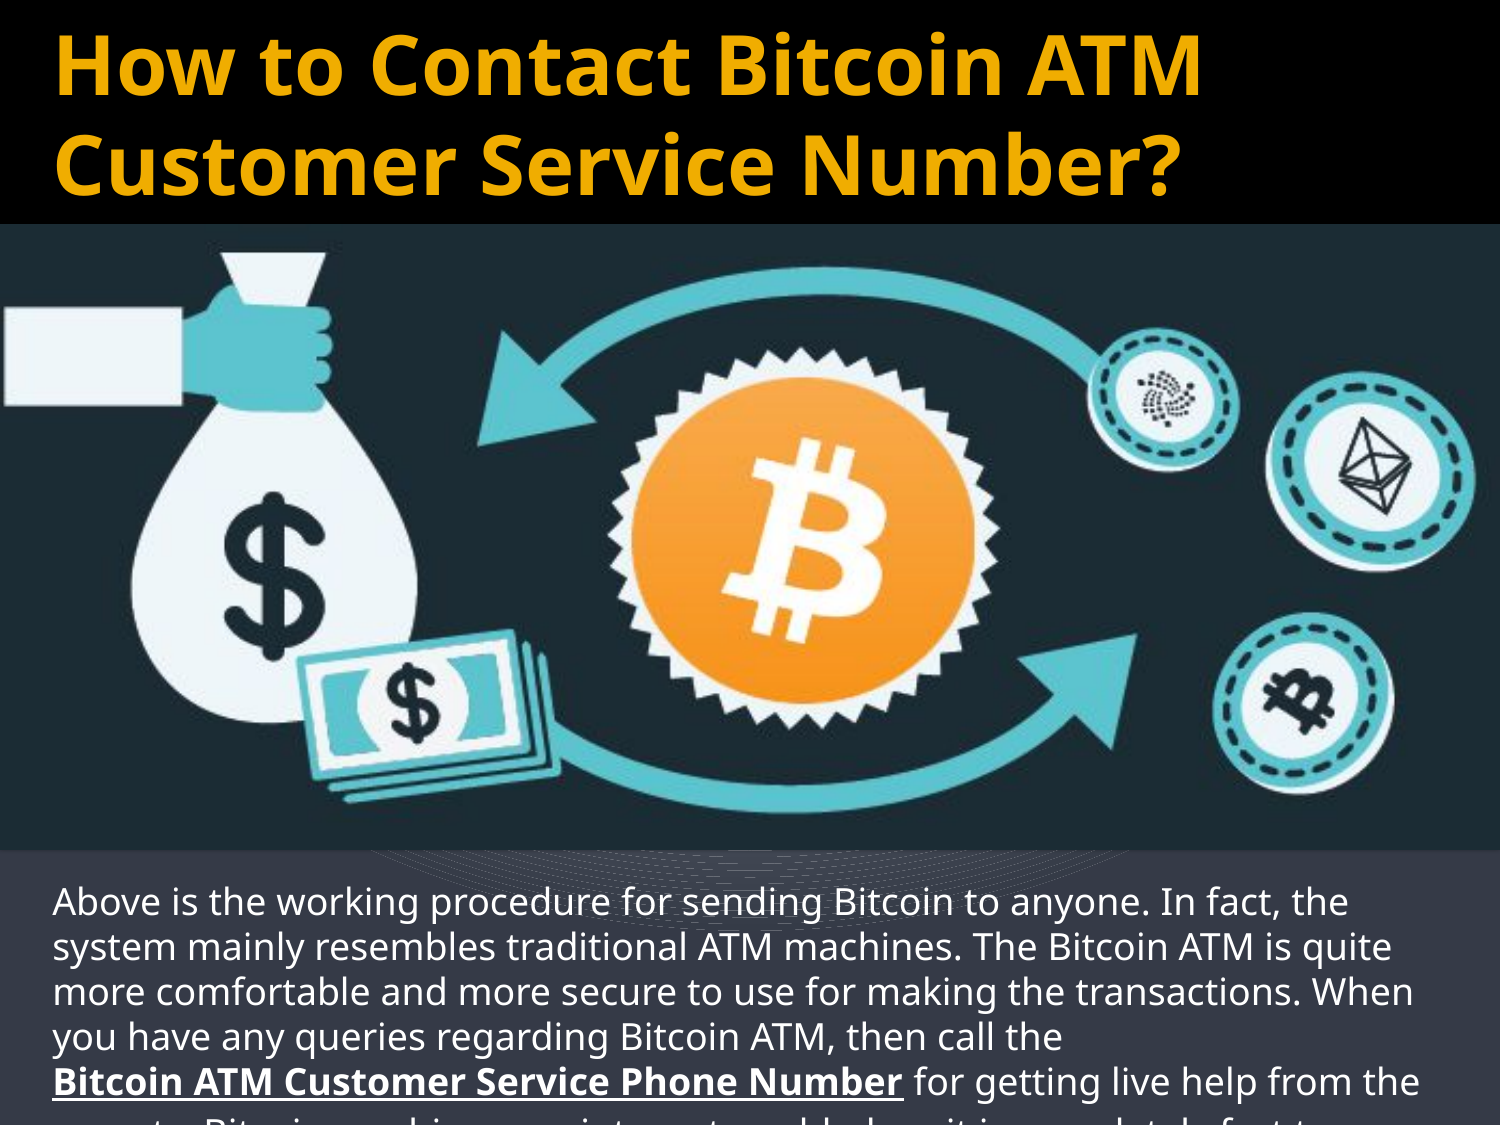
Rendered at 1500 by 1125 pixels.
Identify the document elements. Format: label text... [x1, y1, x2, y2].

text_box Above is the working procedure for sending Bitcoin to anyone. In fact, the system mainly resembles traditional ATM machines. The Bitcoin ATM is quite more comfortable and more secure to use for making the transactions. When you have any queries regarding Bitcoin ATM, then call the Bitcoin ATM Customer Service Phone Number for getting live help from the experts. Bitcoin machines are internet-enabled, so it is completely fast to access. [37, 870, 1463, 1125]
picture [0, 224, 1500, 850]
title How to Contact Bitcoin ATM Customer Service Number? [37, 12, 1475, 223]
